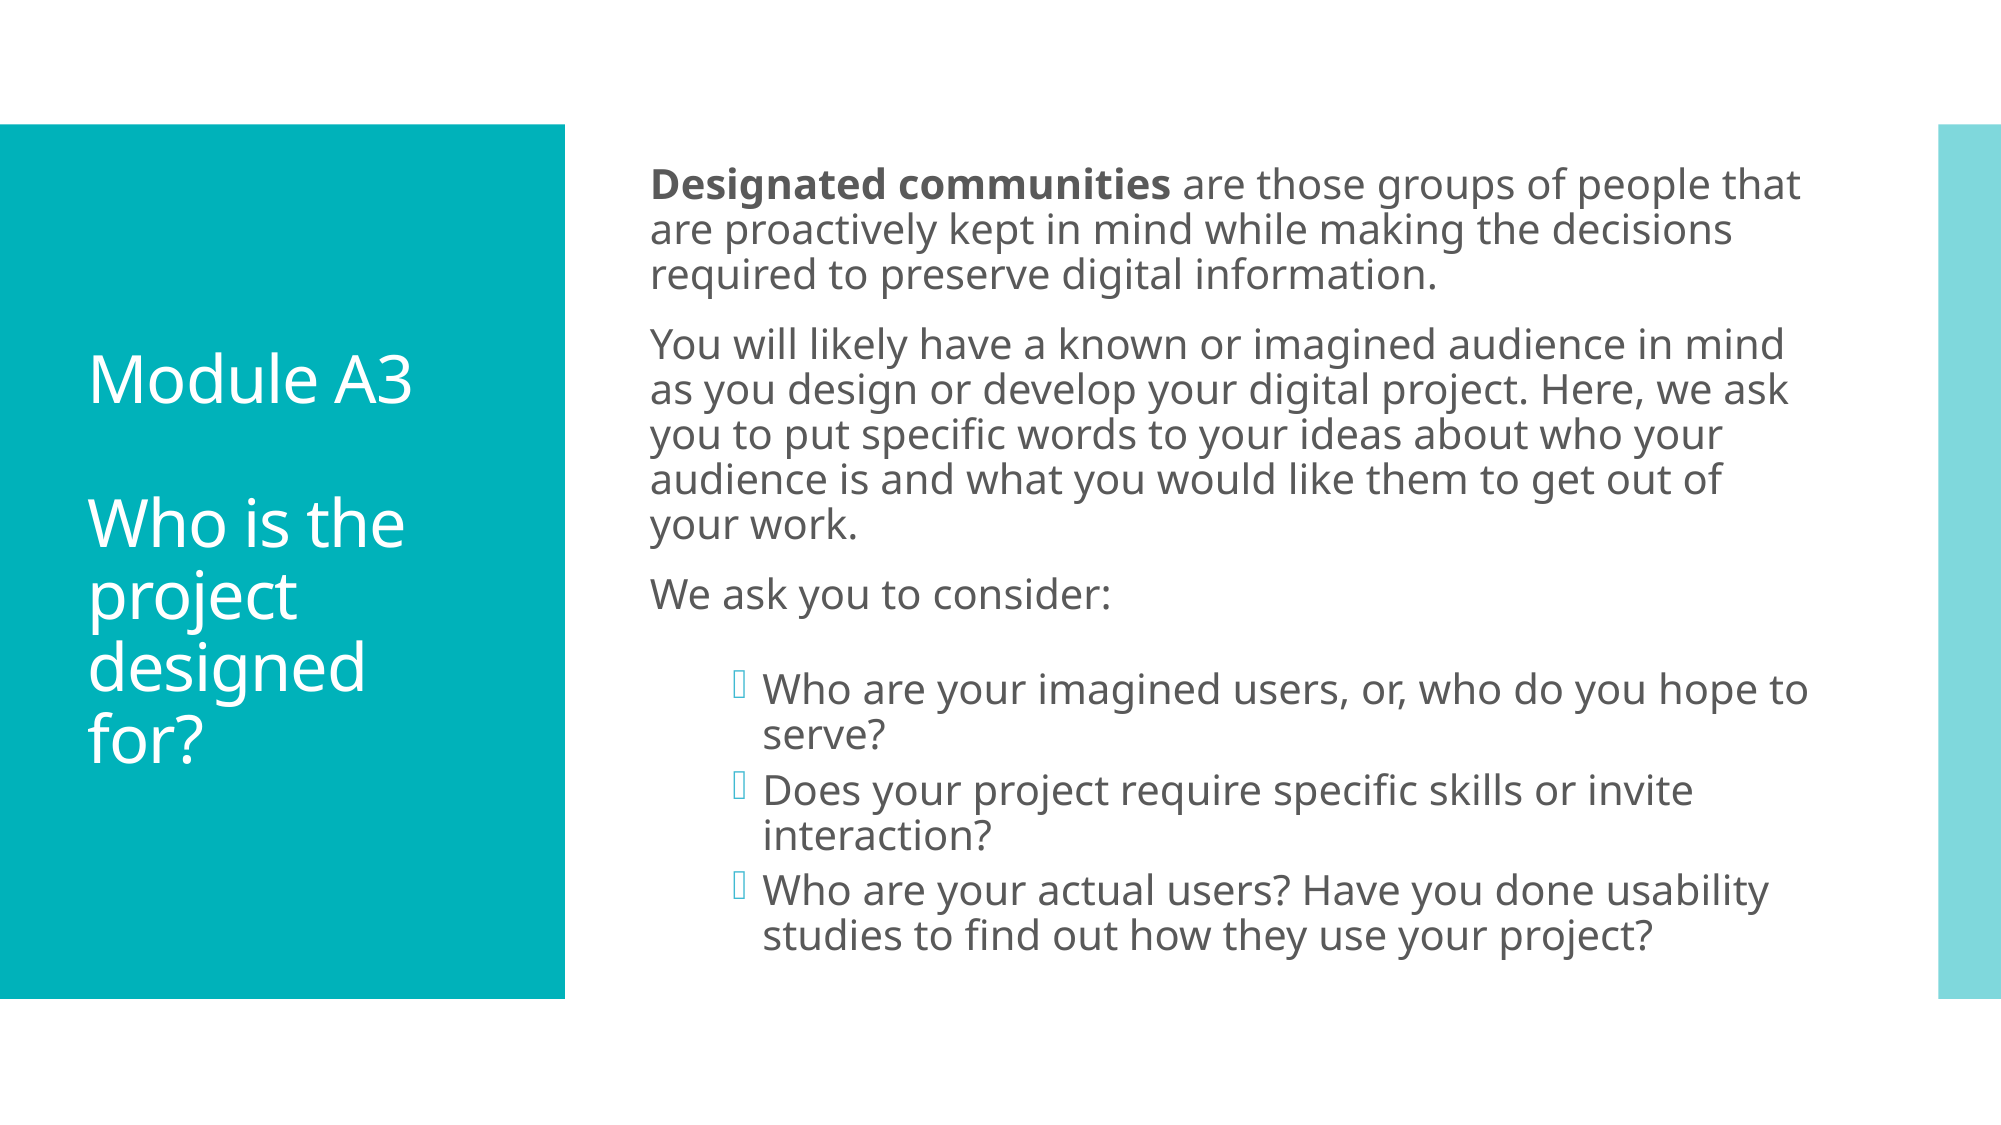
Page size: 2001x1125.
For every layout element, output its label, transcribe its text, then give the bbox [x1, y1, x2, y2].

title Module A3 Who is the project designed for? [72, 197, 493, 927]
list Designated communities are those groups of people that are proactively kept in mind while making the decisions required to preserve digital information. You will likely have a known or imagined audience in mind as you design or develop your digital project. Here, we ask you to put specific words to your ideas about who your audience is and what you would like them to get out of your work. We ask you to consider: Who are your imagined users, or, who do you hope to serve? Does your project require specific skills or invite interaction? Who are your actual users? Have you done usability studies to find out how they use your project? [634, 141, 1835, 982]
